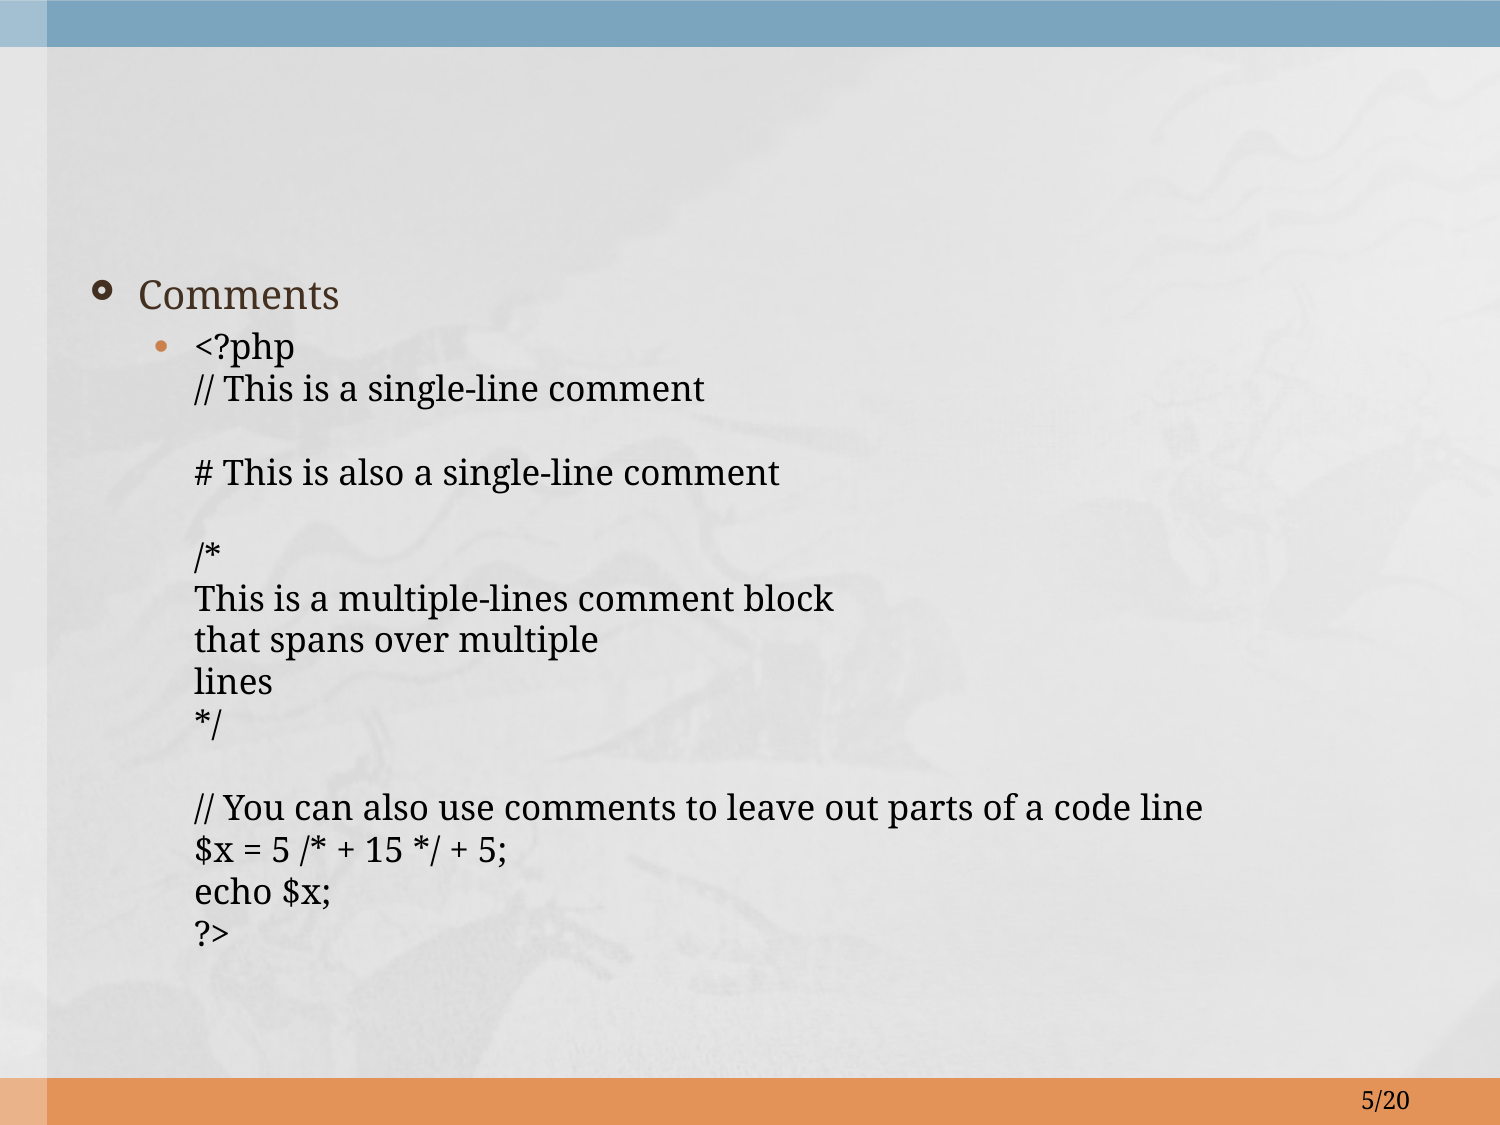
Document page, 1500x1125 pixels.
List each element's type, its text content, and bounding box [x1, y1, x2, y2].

list Comments <?php // This is a single-line comment # This is also a single-line comment /* This is a multiple-lines comment block that spans over multiple lines */ // You can also use comments to leave out parts of a code line $x = 5 /* + 15 */ + 5; echo $x; ?> [75, 262, 1425, 1005]
slide_number 5/20 [1074, 1078, 1425, 1125]
